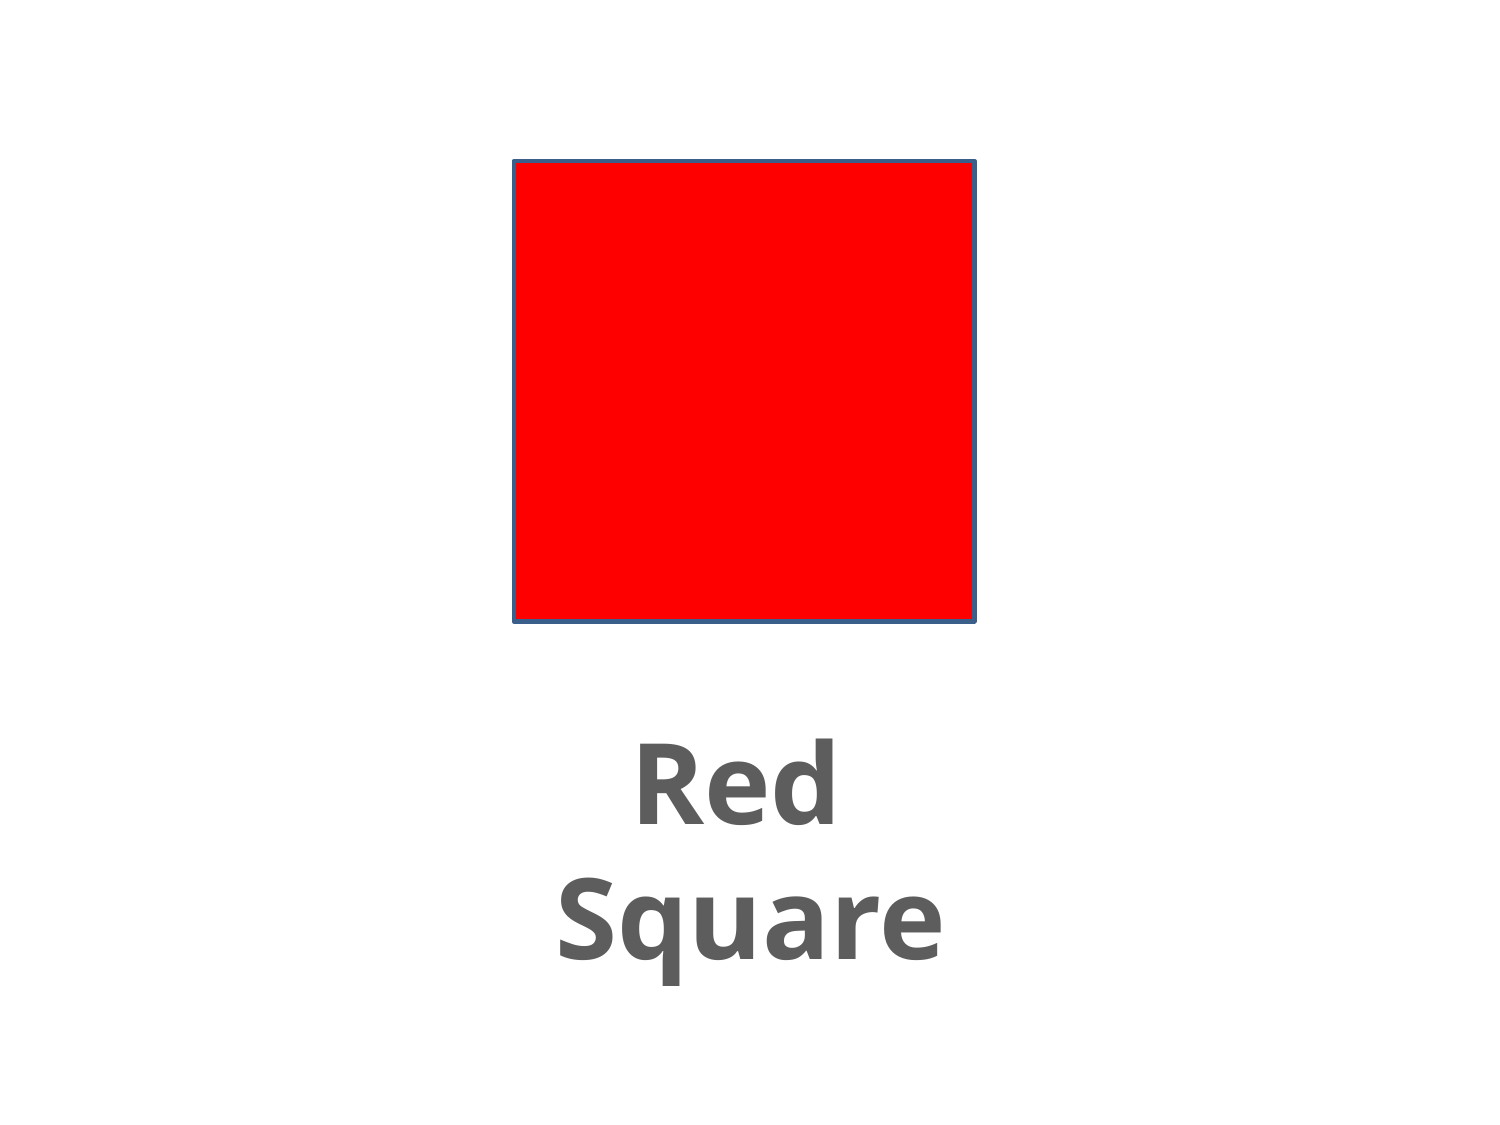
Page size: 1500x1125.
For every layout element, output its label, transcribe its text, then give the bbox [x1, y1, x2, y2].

text_box [512, 159, 977, 624]
text_box Red Square [540, 704, 961, 990]
